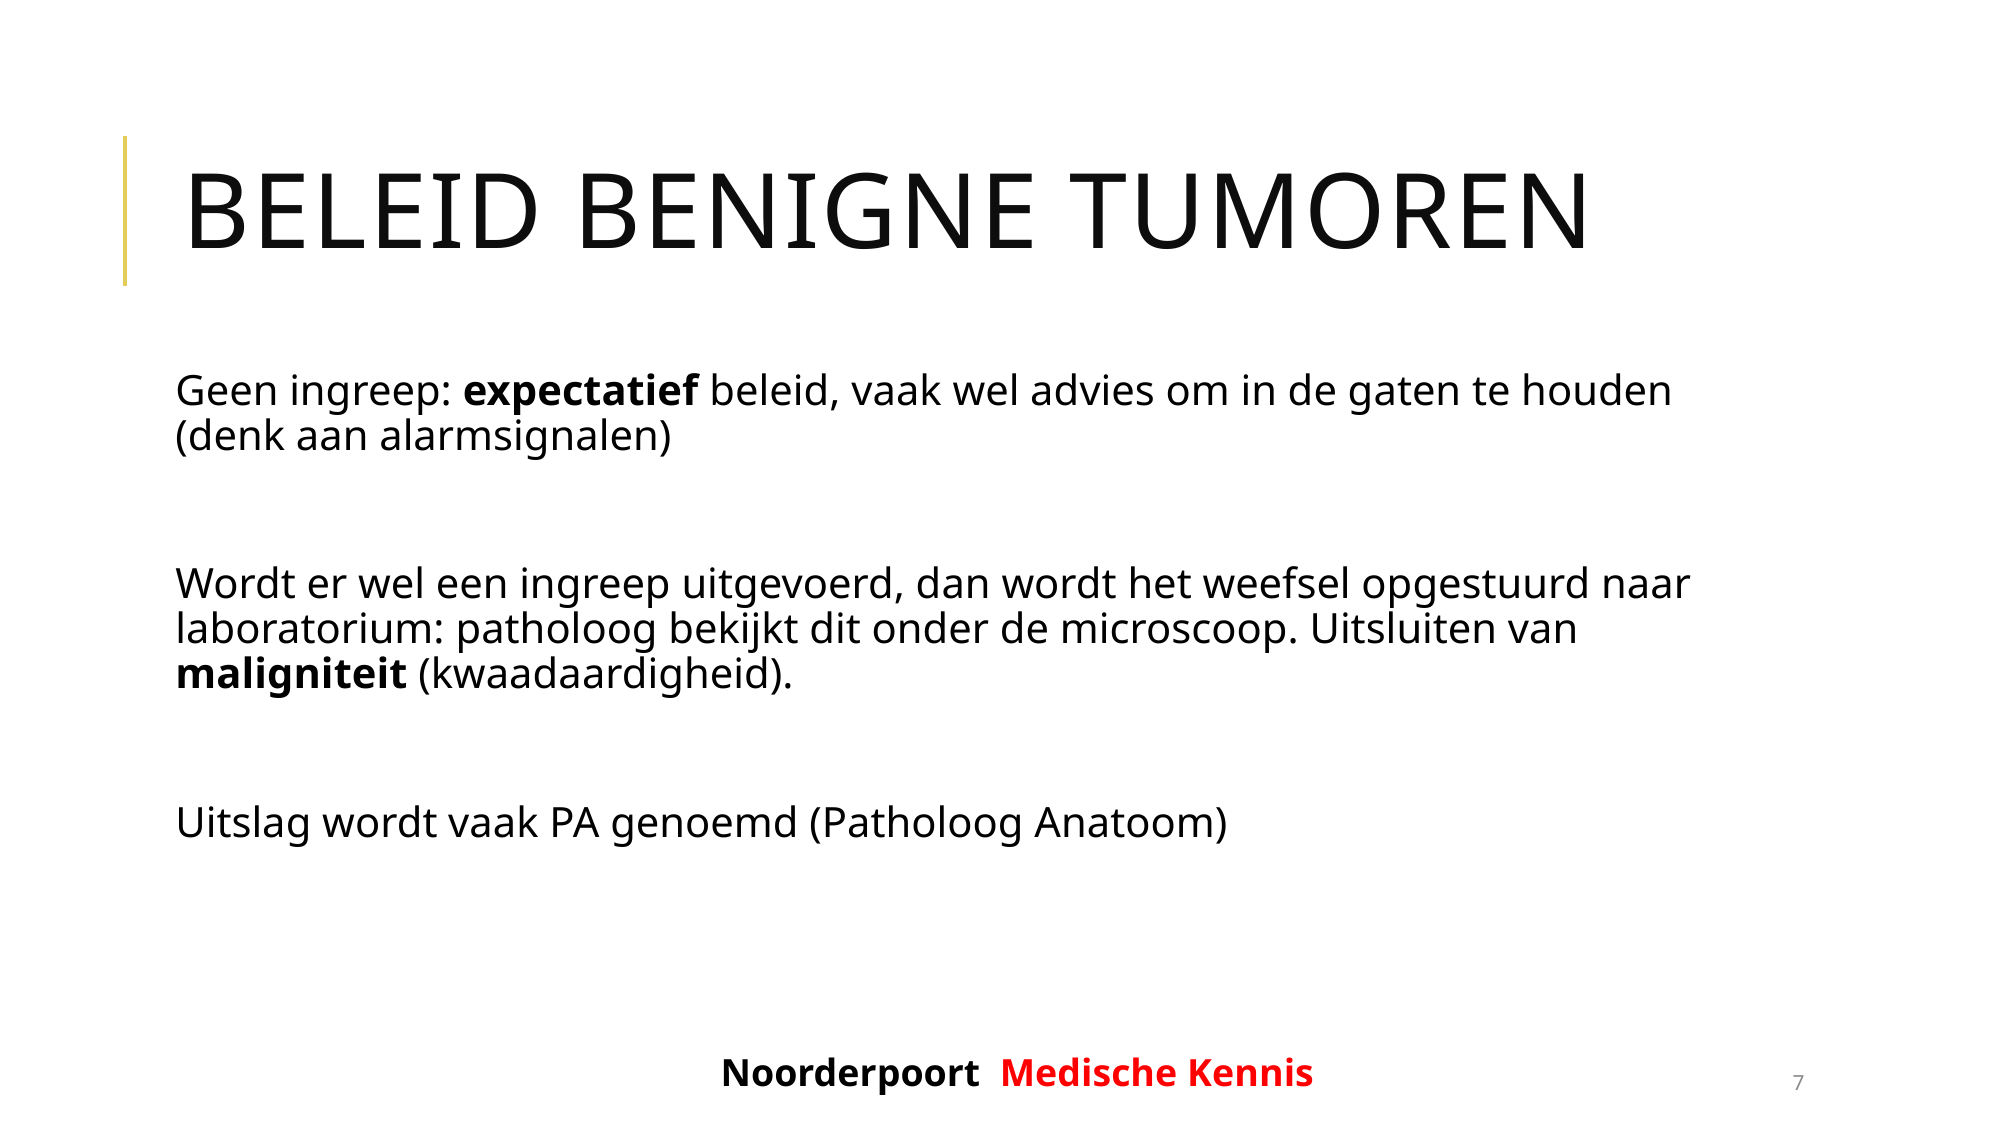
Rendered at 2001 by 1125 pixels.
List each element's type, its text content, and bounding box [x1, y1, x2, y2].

slide_number 7 [1777, 1061, 1938, 1107]
list Geen ingreep: expectatief beleid, vaak wel advies om in de gaten te houden (denk aan alarmsignalen) Wordt er wel een ingreep uitgevoerd, dan wordt het weefsel opgestuurd naar laboratorium: patholoog bekijkt dit onder de microscoop. Uitsluiten van maligniteit (kwaadaardigheid). Uitslag wordt vaak PA genoemd (Patholoog Anatoom) [168, 362, 1763, 1022]
text_box Noorderpoort Medische Kennis [705, 1041, 1369, 1102]
title Beleid benigne tumoren [168, 96, 1763, 342]
